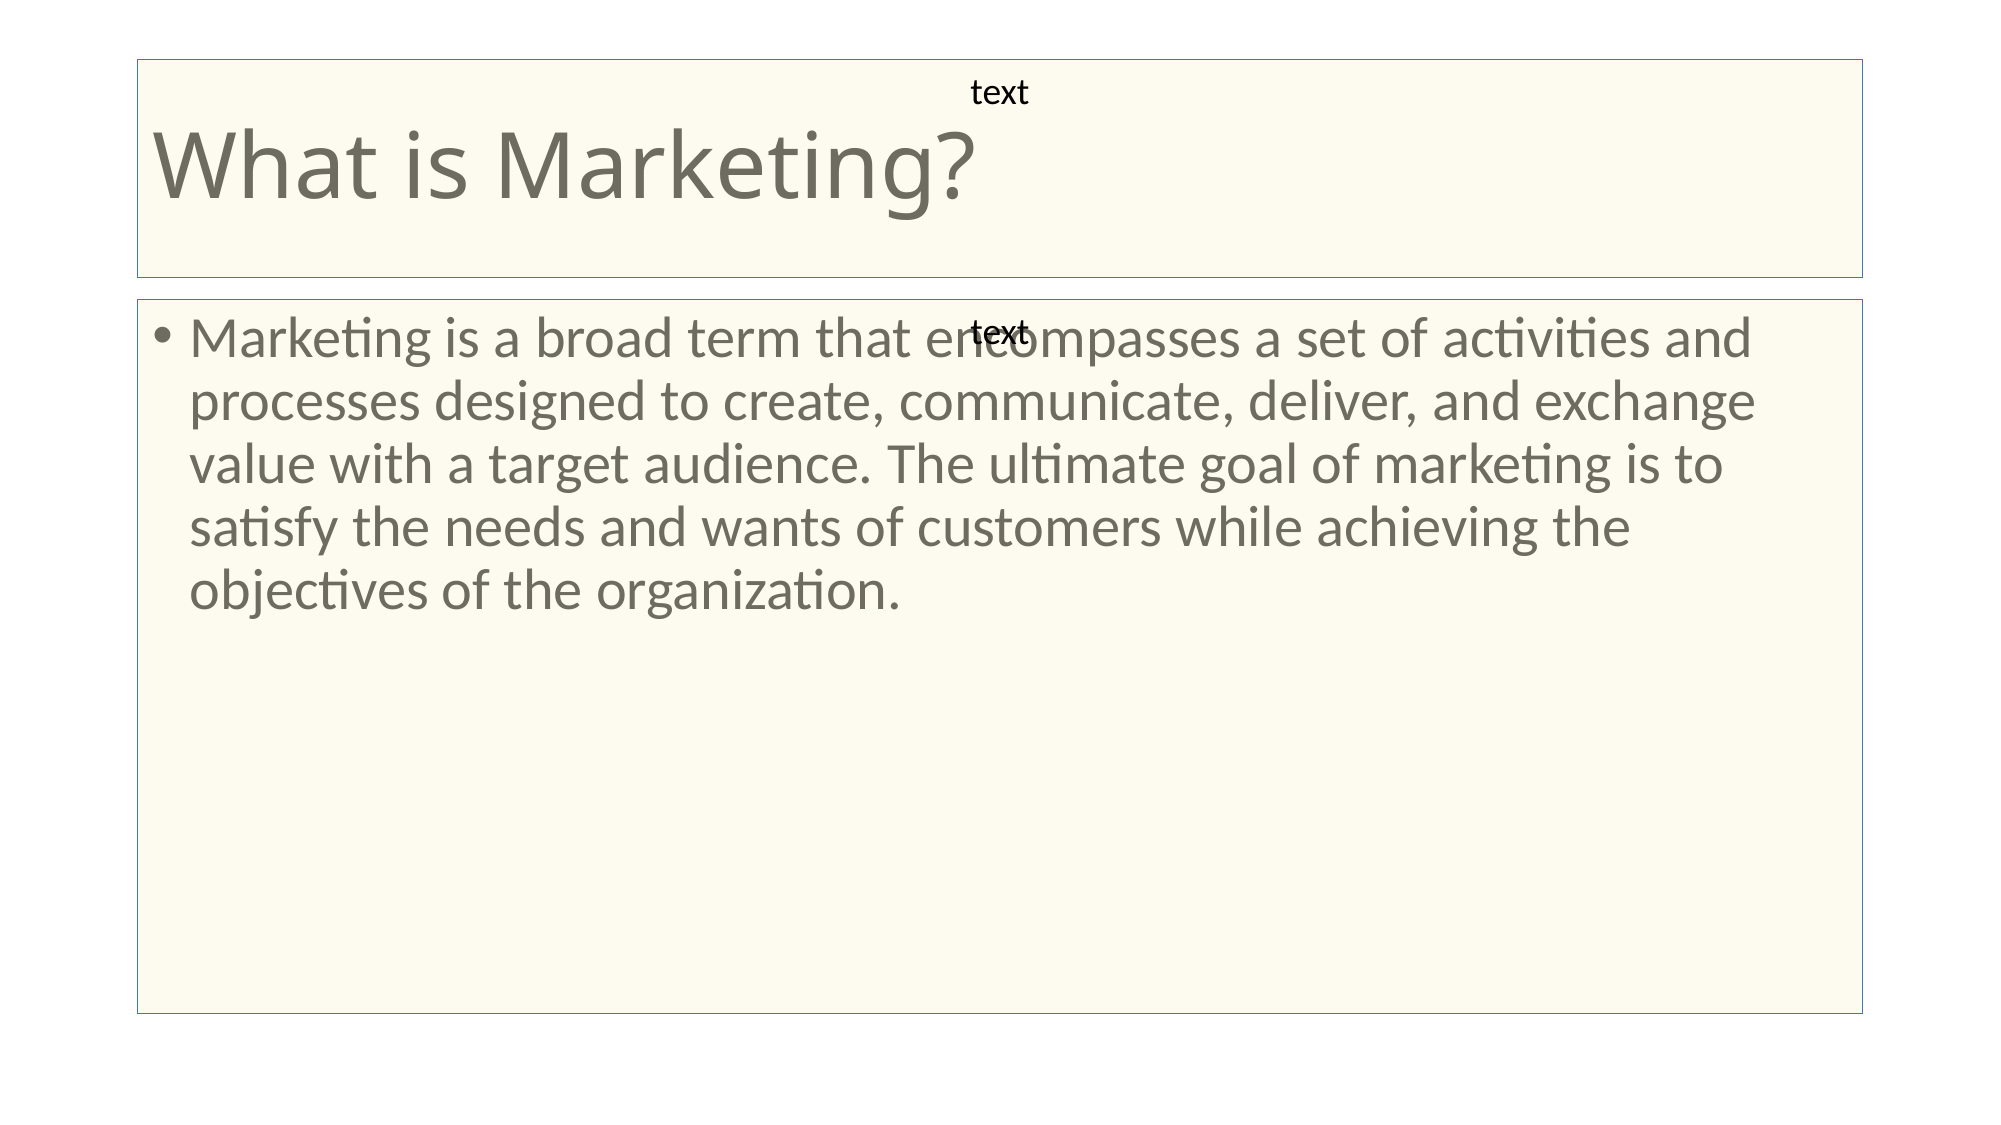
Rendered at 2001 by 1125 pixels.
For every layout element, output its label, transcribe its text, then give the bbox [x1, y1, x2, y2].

text_box text [955, 59, 1045, 120]
text_box [137, 299, 1863, 1014]
text_box [137, 59, 1863, 278]
text_box text [955, 299, 1045, 360]
